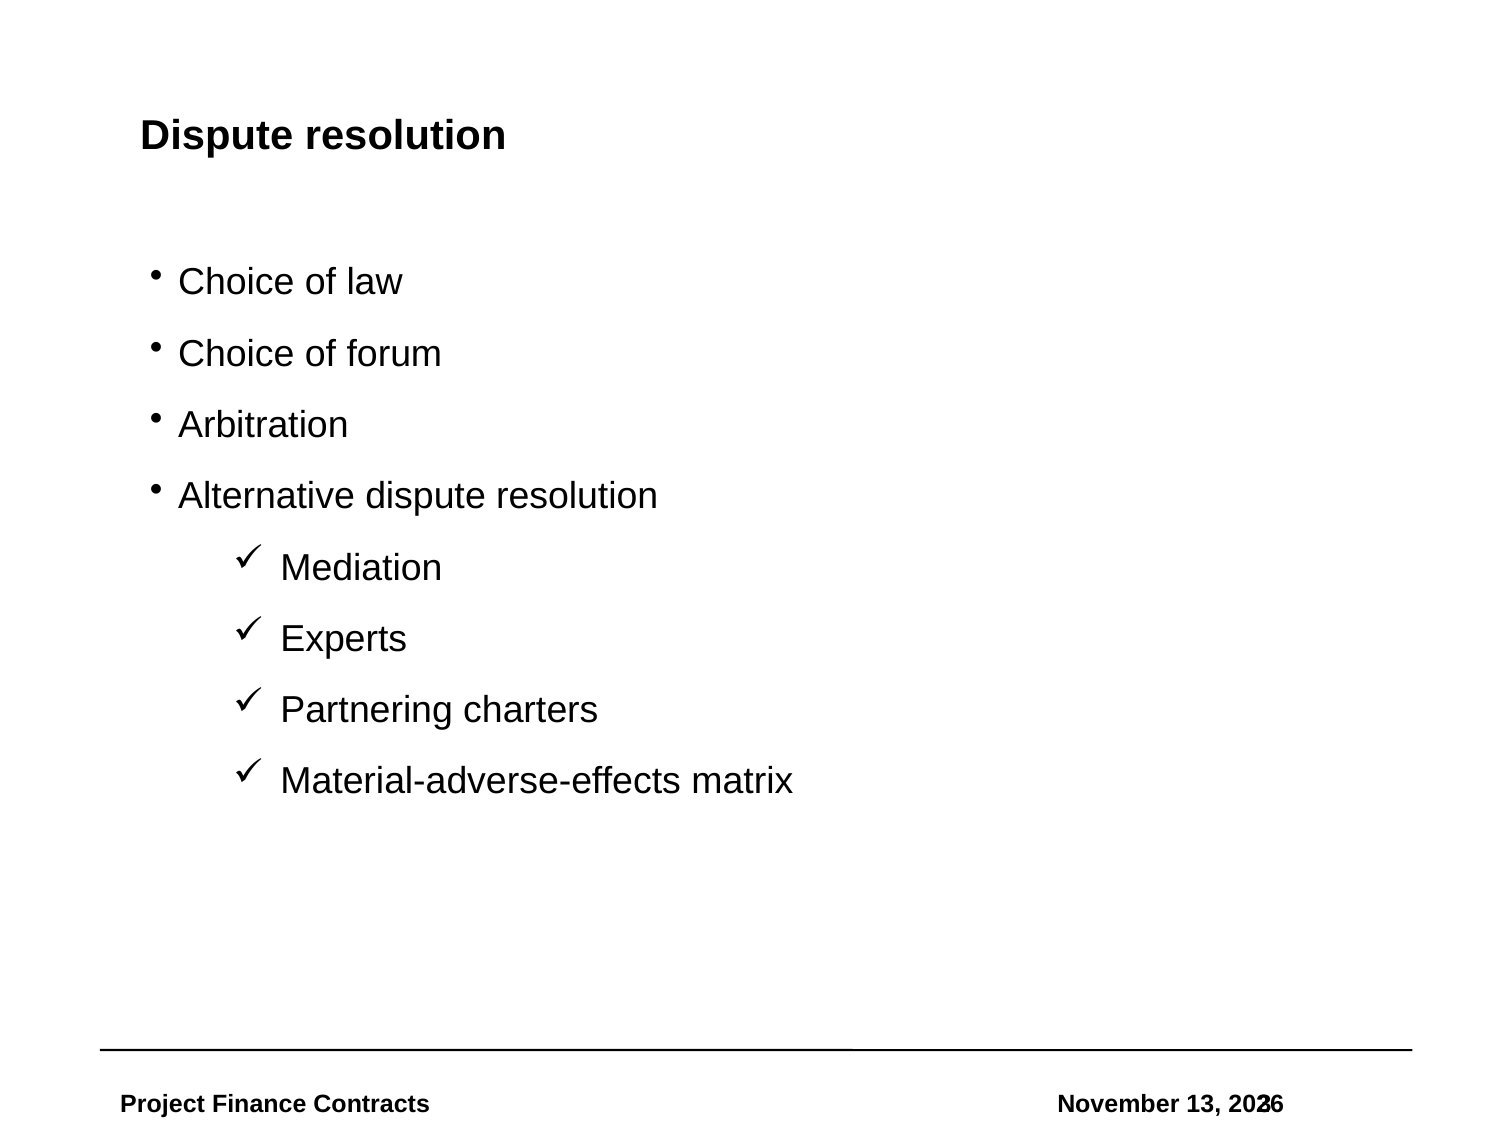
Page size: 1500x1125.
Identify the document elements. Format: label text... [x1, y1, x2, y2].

list Choice of law Choice of forum Arbitration Alternative dispute resolution Mediation Experts Partnering charters Material-adverse-effects matrix [124, 249, 1376, 1001]
title Dispute resolution [124, 99, 1288, 226]
